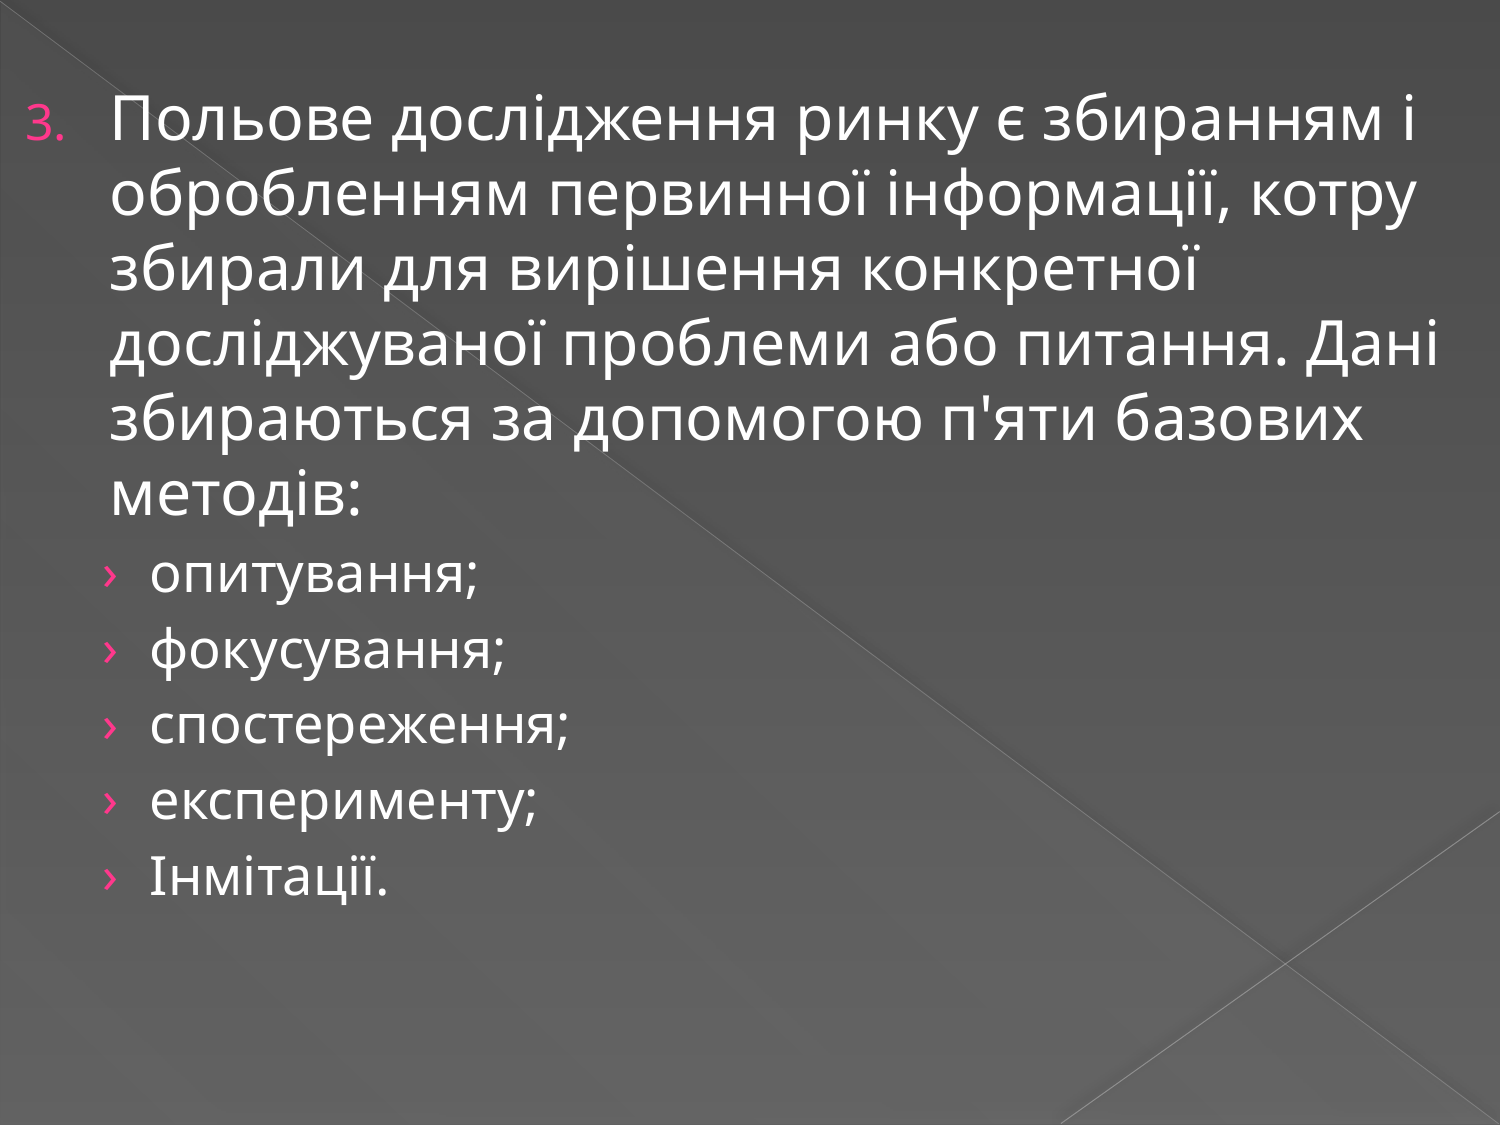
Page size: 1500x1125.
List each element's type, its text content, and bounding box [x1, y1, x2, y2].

list Польове дослідження ринку є збиранням і обробленням первинної інформації, котру збирали для вирішення конкретної досліджуваної проблеми або питання. Дані збираються за допомогою п'яти базових методів: опитування; фокусування; спостереження; експерименту; Інмітації. [0, 70, 1500, 1059]
